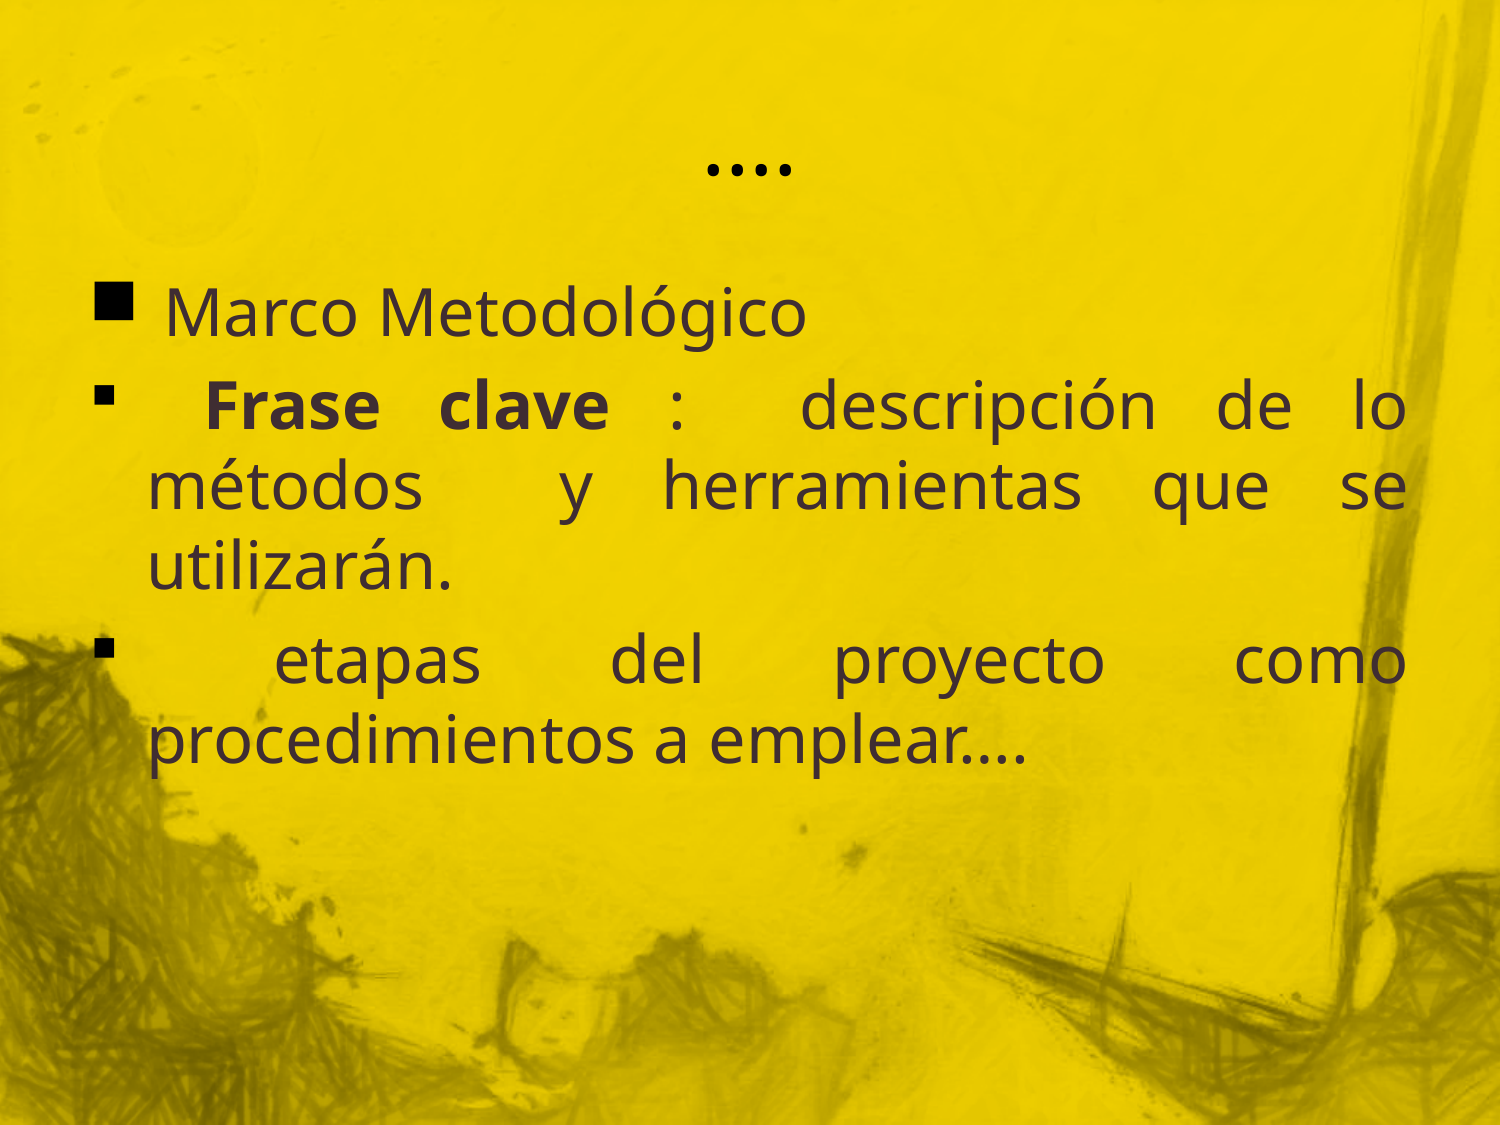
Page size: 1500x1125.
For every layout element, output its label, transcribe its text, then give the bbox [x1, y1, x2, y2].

title …. [75, 45, 1425, 233]
list Marco Metodológico Frase clave : descripción de lo métodos y herramientas que se utilizarán. etapas del proyecto como procedimientos a emplear…. [75, 262, 1425, 1005]
